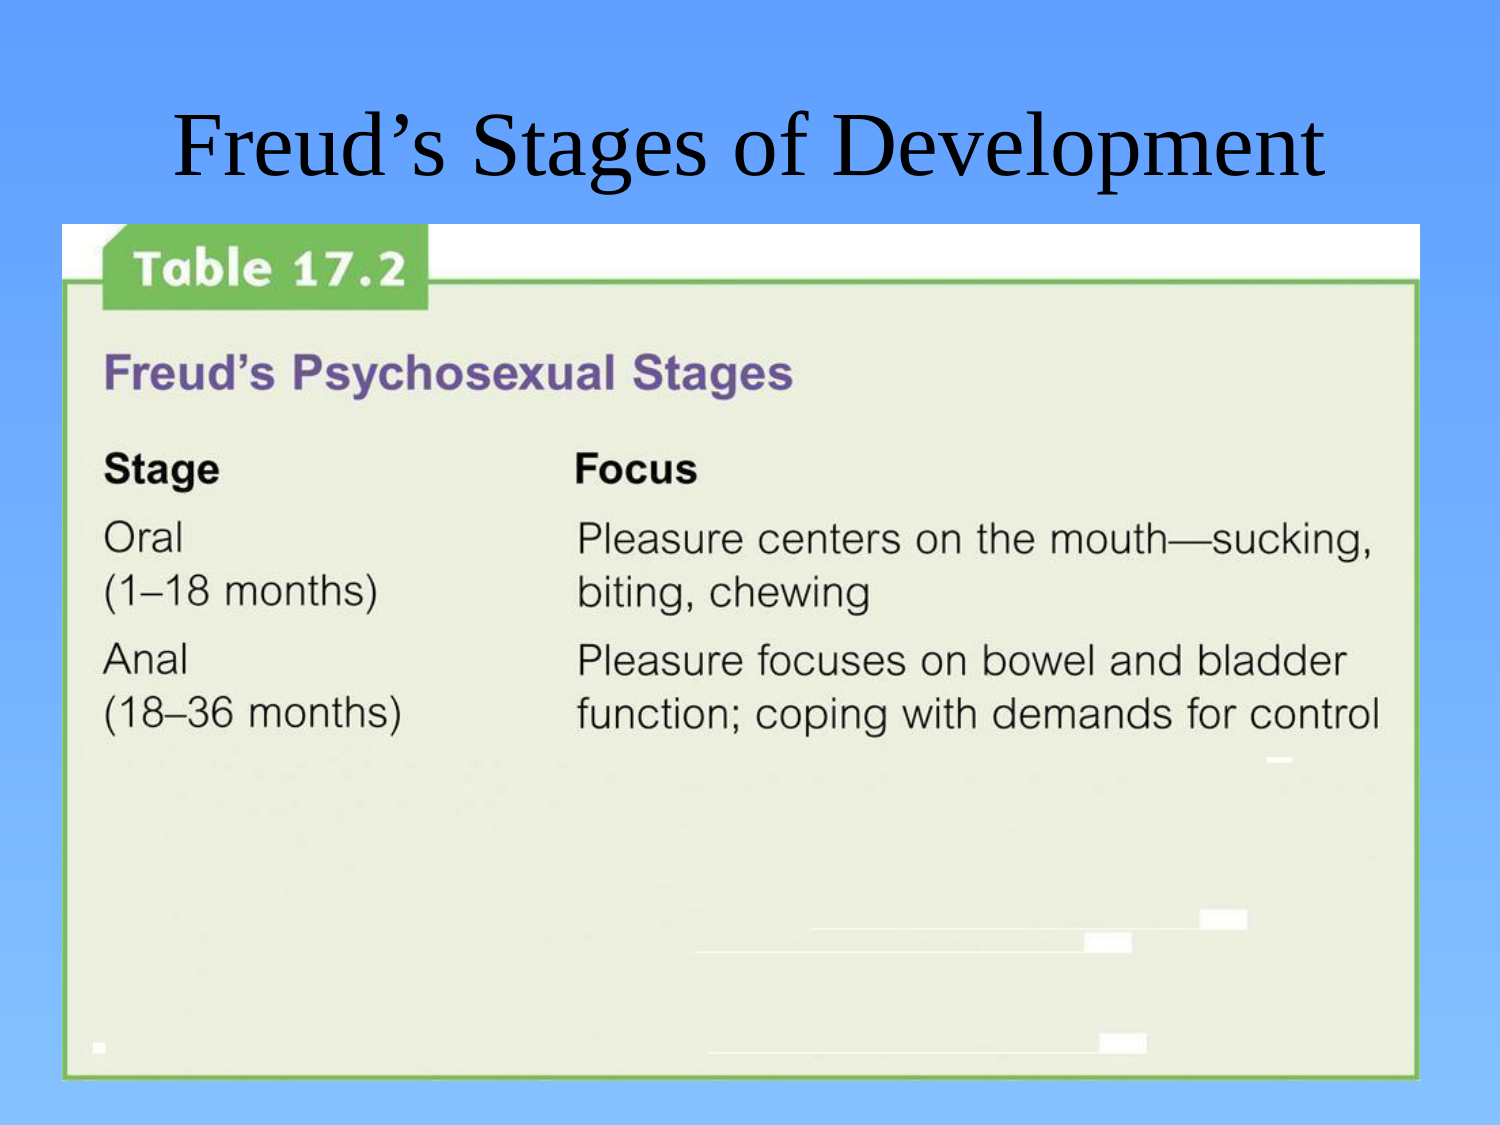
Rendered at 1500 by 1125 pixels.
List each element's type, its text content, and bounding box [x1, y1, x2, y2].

picture [62, 224, 1421, 1081]
title Freud’s Stages of Development [74, 44, 1426, 233]
